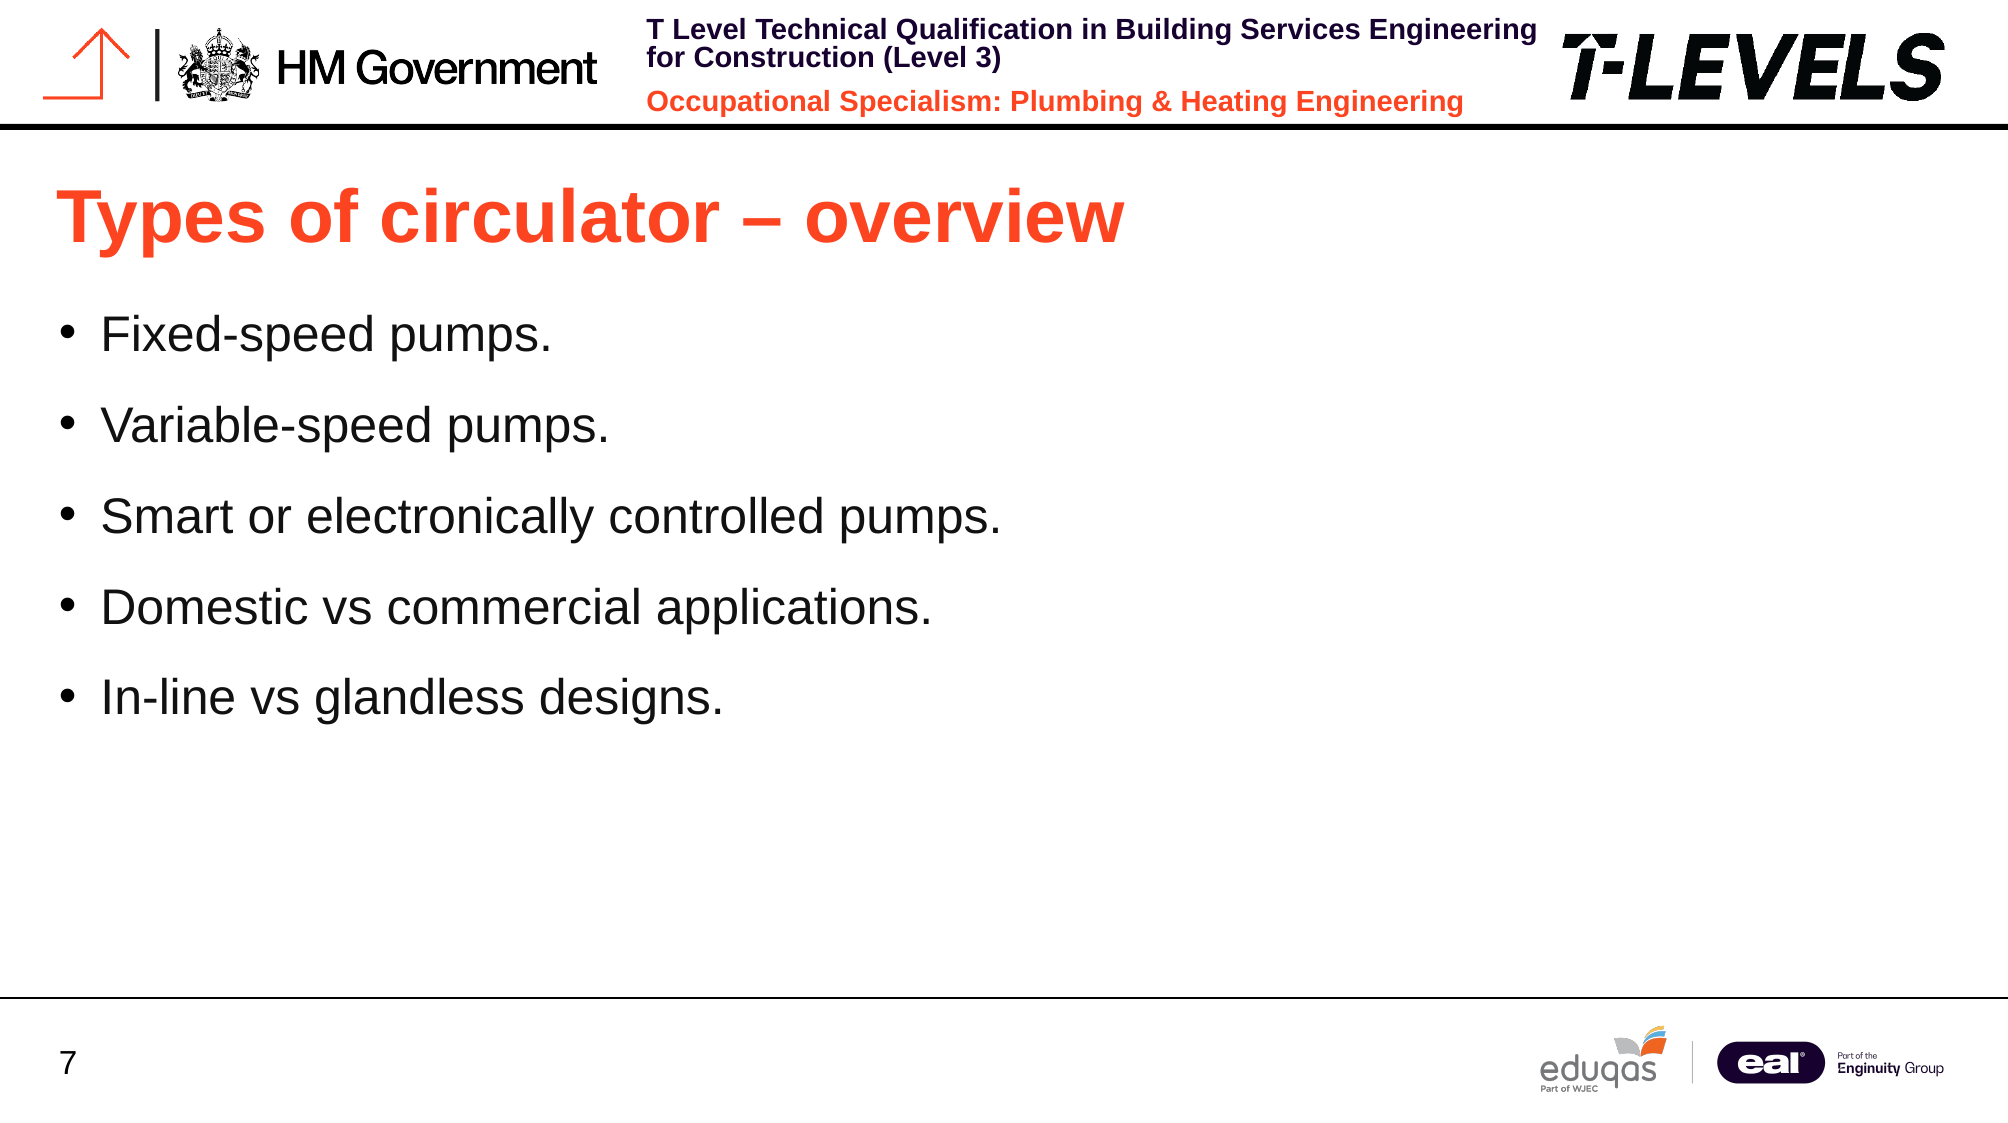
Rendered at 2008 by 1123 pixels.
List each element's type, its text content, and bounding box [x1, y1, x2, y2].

picture [38, 27, 136, 100]
picture [155, 28, 597, 102]
list Fixed-speed pumps. Variable-speed pumps. Smart or electronically controlled pumps. Domestic vs commercial applications. In-line vs glandless designs. [59, 295, 1949, 931]
picture [1543, 25, 1964, 108]
title Types of circulator – overview [41, 111, 1949, 314]
picture [1535, 1021, 1949, 1097]
